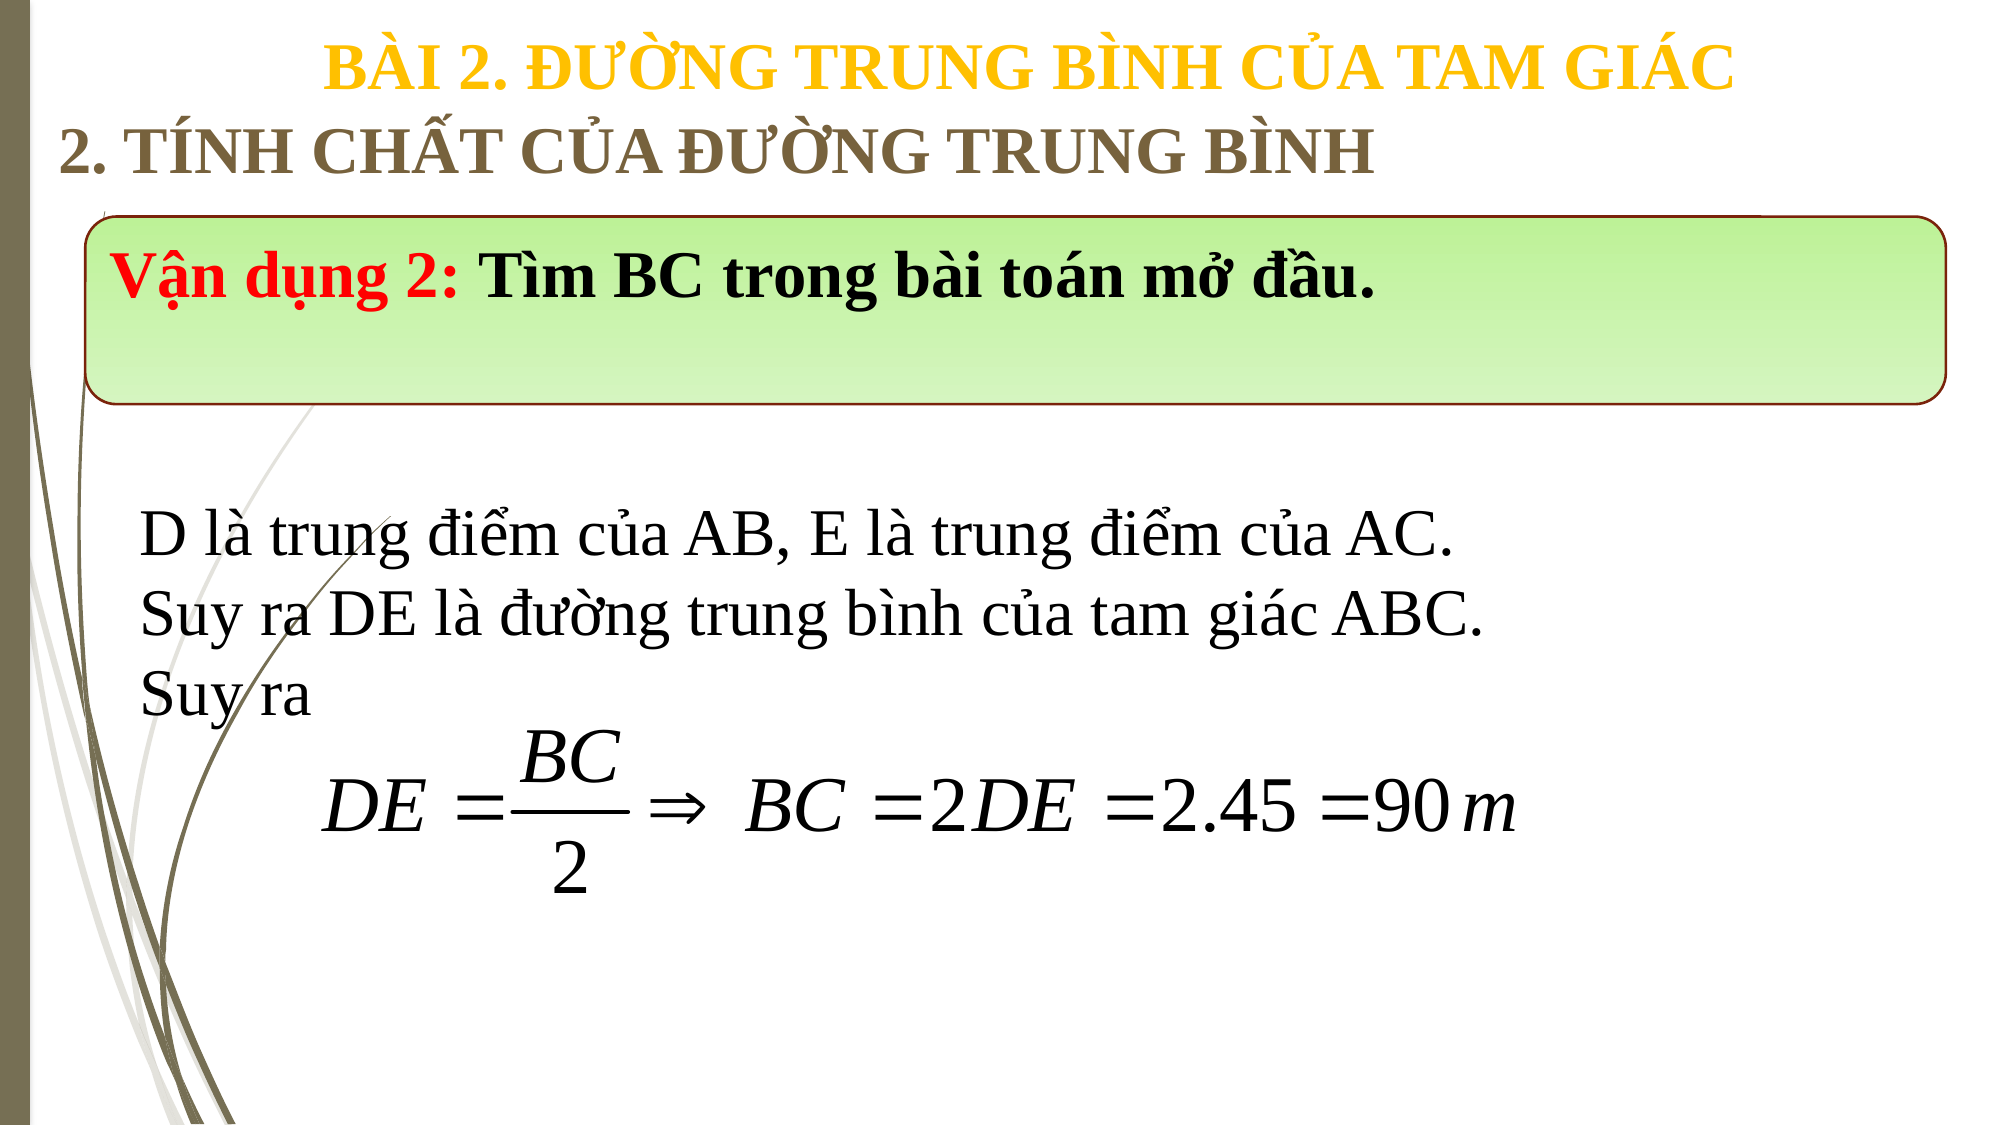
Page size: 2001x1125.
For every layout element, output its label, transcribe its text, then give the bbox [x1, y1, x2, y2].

text_box Vận dụng 2: Tìm BC trong bài toán mở đầu. [83, 215, 1948, 406]
text_box D là trung điểm của AB, E là trung điểm của AC. Suy ra DE là đường trung bình của tam giác ABC. Suy ra [125, 481, 1825, 736]
text_box BÀI 2. ĐƯỜNG TRUNG BÌNH CỦA TAM GIÁC [308, 15, 1789, 110]
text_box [308, 706, 1534, 909]
text_box 2. TÍNH CHẤT CỦA ĐƯỜNG TRUNG BÌNH [43, 99, 1555, 195]
